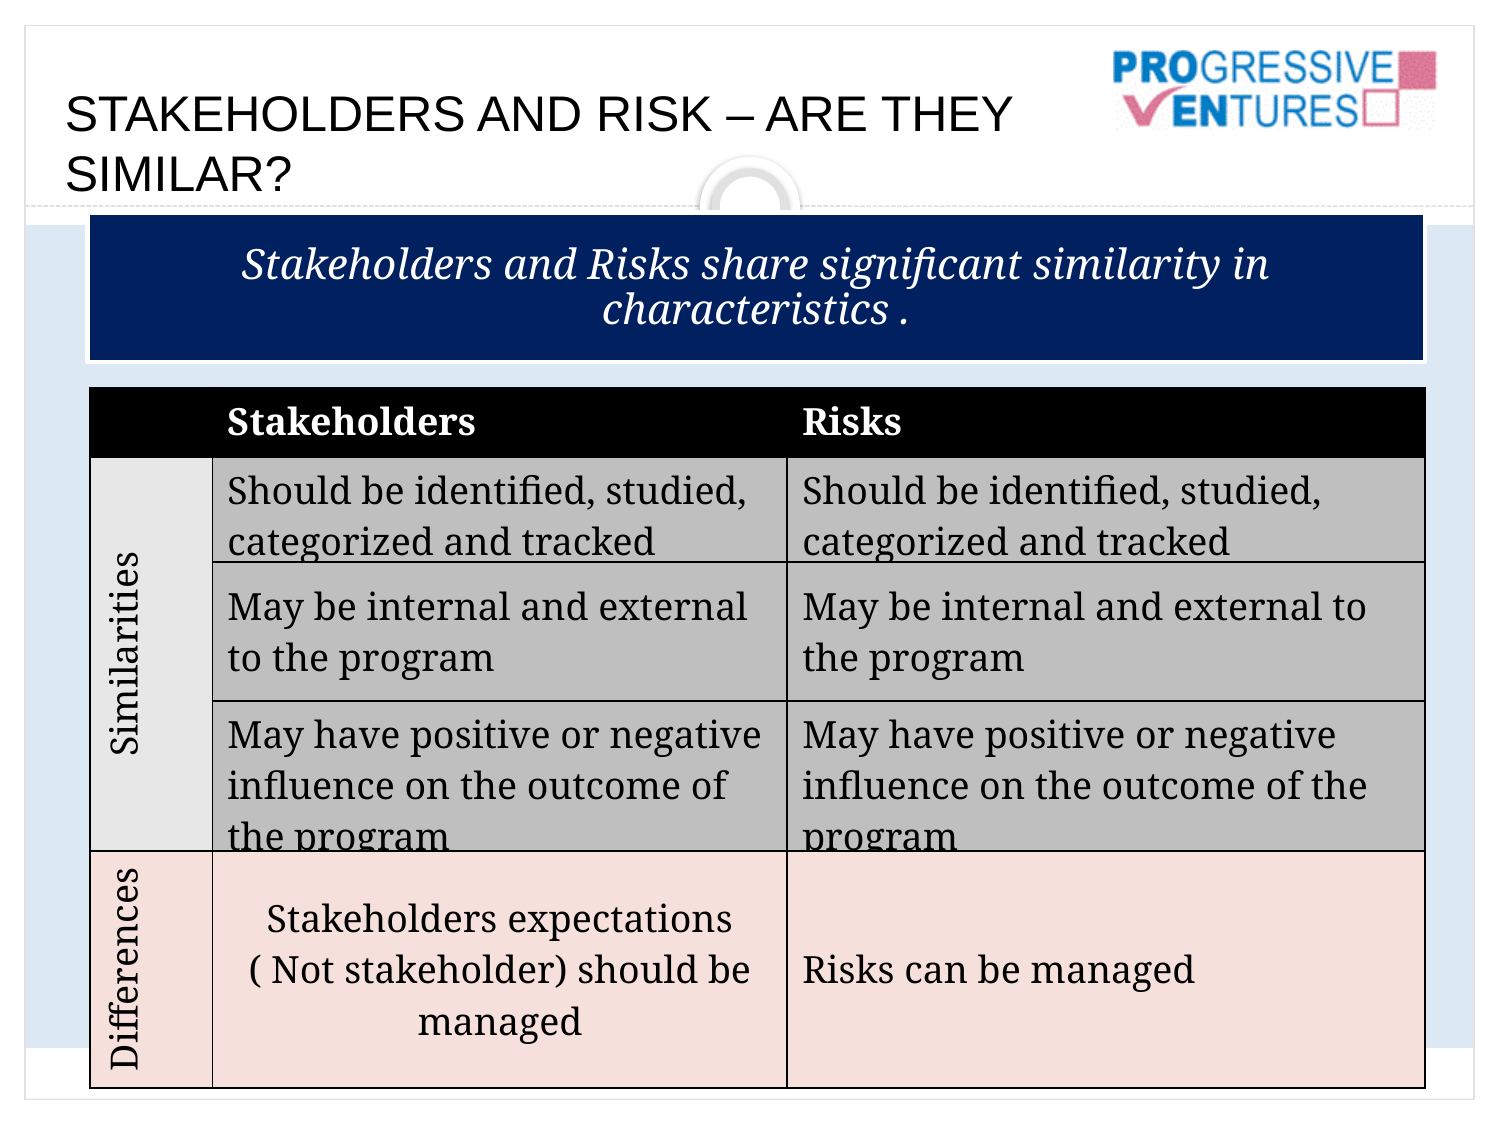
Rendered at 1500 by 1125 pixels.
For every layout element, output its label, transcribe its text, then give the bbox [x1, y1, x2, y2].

table_cell May be internal and external to the program [788, 563, 1424, 700]
table_cell Should be identified, studied, categorized and tracked [213, 458, 786, 561]
table_cell Similarities [91, 458, 212, 850]
table_cell May have positive or negative influence on the outcome of the program [788, 702, 1424, 850]
table_cell Stakeholders expectations ( Not stakeholder) should be managed [213, 852, 786, 1087]
table_cell Differences [91, 852, 212, 1087]
table_header Stakeholders [213, 388, 786, 456]
text_box Stakeholders and Risk – Are they similar? [50, 74, 1109, 209]
table_cell May have positive or negative influence on the outcome of the program [213, 702, 786, 850]
table_cell Should be identified, studied, categorized and tracked [788, 458, 1424, 561]
table_cell May be internal and external to the program [213, 563, 786, 700]
table_cell Risks can be managed [788, 852, 1424, 1087]
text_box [87, 212, 1426, 363]
table_header [91, 388, 212, 456]
table_header Risks [788, 388, 1424, 456]
title [49, 37, 1450, 163]
